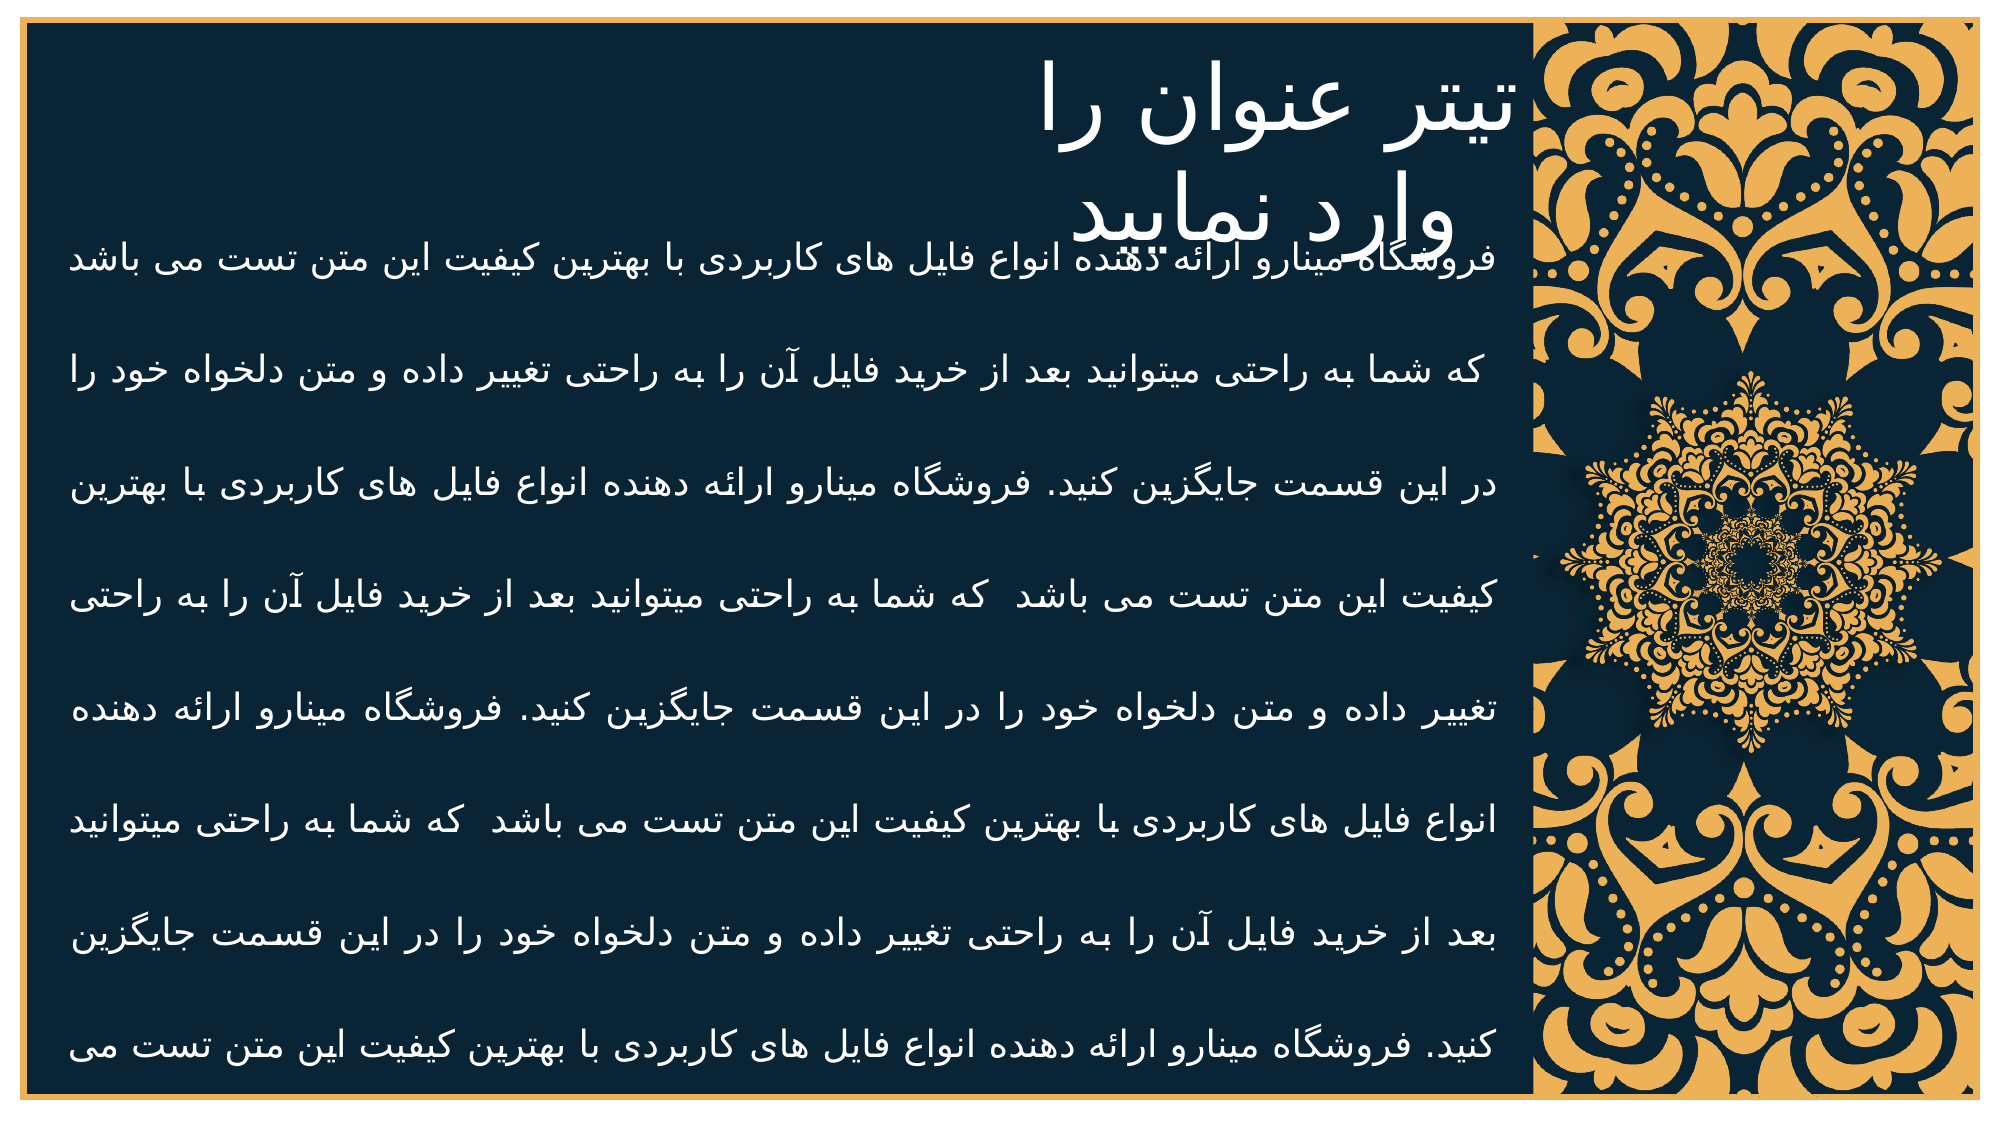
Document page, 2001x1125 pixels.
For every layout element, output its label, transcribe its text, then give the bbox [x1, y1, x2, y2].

text_box فروشگاه مینارو ارائه دهنده انواع فایل های کاربردی با بهترین کیفیت این متن تست می باشد که شما به راحتی میتوانید بعد از خرید فایل آن را به راحتی تغییر داده و متن دلخواه خود را در این قسمت جایگزین کنید. فروشگاه مینارو ارائه دهنده انواع فایل های کاربردی با بهترین کیفیت این متن تست می باشد که شما به راحتی میتوانید بعد از خرید فایل آن را به راحتی تغییر داده و متن دلخواه خود را در این قسمت جایگزین کنید. فروشگاه مینارو ارائه دهنده انواع فایل های کاربردی با بهترین کیفیت این متن تست می باشد که شما به راحتی میتوانید بعد از خرید فایل آن را به راحتی تغییر داده و متن دلخواه خود را در این قسمت جایگزین کنید. فروشگاه مینارو ارائه دهنده انواع فایل های کاربردی با بهترین کیفیت این متن تست می باشد که شما به راحتی میتوانید بعد از خرید فایل آن را به راحتی تغییر داده و متن دلخواه خود را در این قسمت جایگزین کنید. فروشگاه مینارو ارائه دهنده انواع فایل های کاربردی با بهترین کیفیت این متن تست می باشد که شما به راحتی میتوانید بعد از خرید فایل آن را به راحتی تغییر داده و متن دلخواه خود را در این قسمت جایگزین کنید. فروشگاه مینارو ارائه دهنده انواع فایل های کاربردی با بهترین کیفیت این متن تست می باشد که شما به راحتی میتوانید بعد از خرید فایل آن را به راحتی تغییر داده و متن دلخواه خود را در این قسمت جایگزین کنید. [52, 157, 1513, 1125]
text_box تیتر عنوان را وارد نمایید [1018, 31, 1533, 266]
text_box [1533, 21, 1974, 1097]
